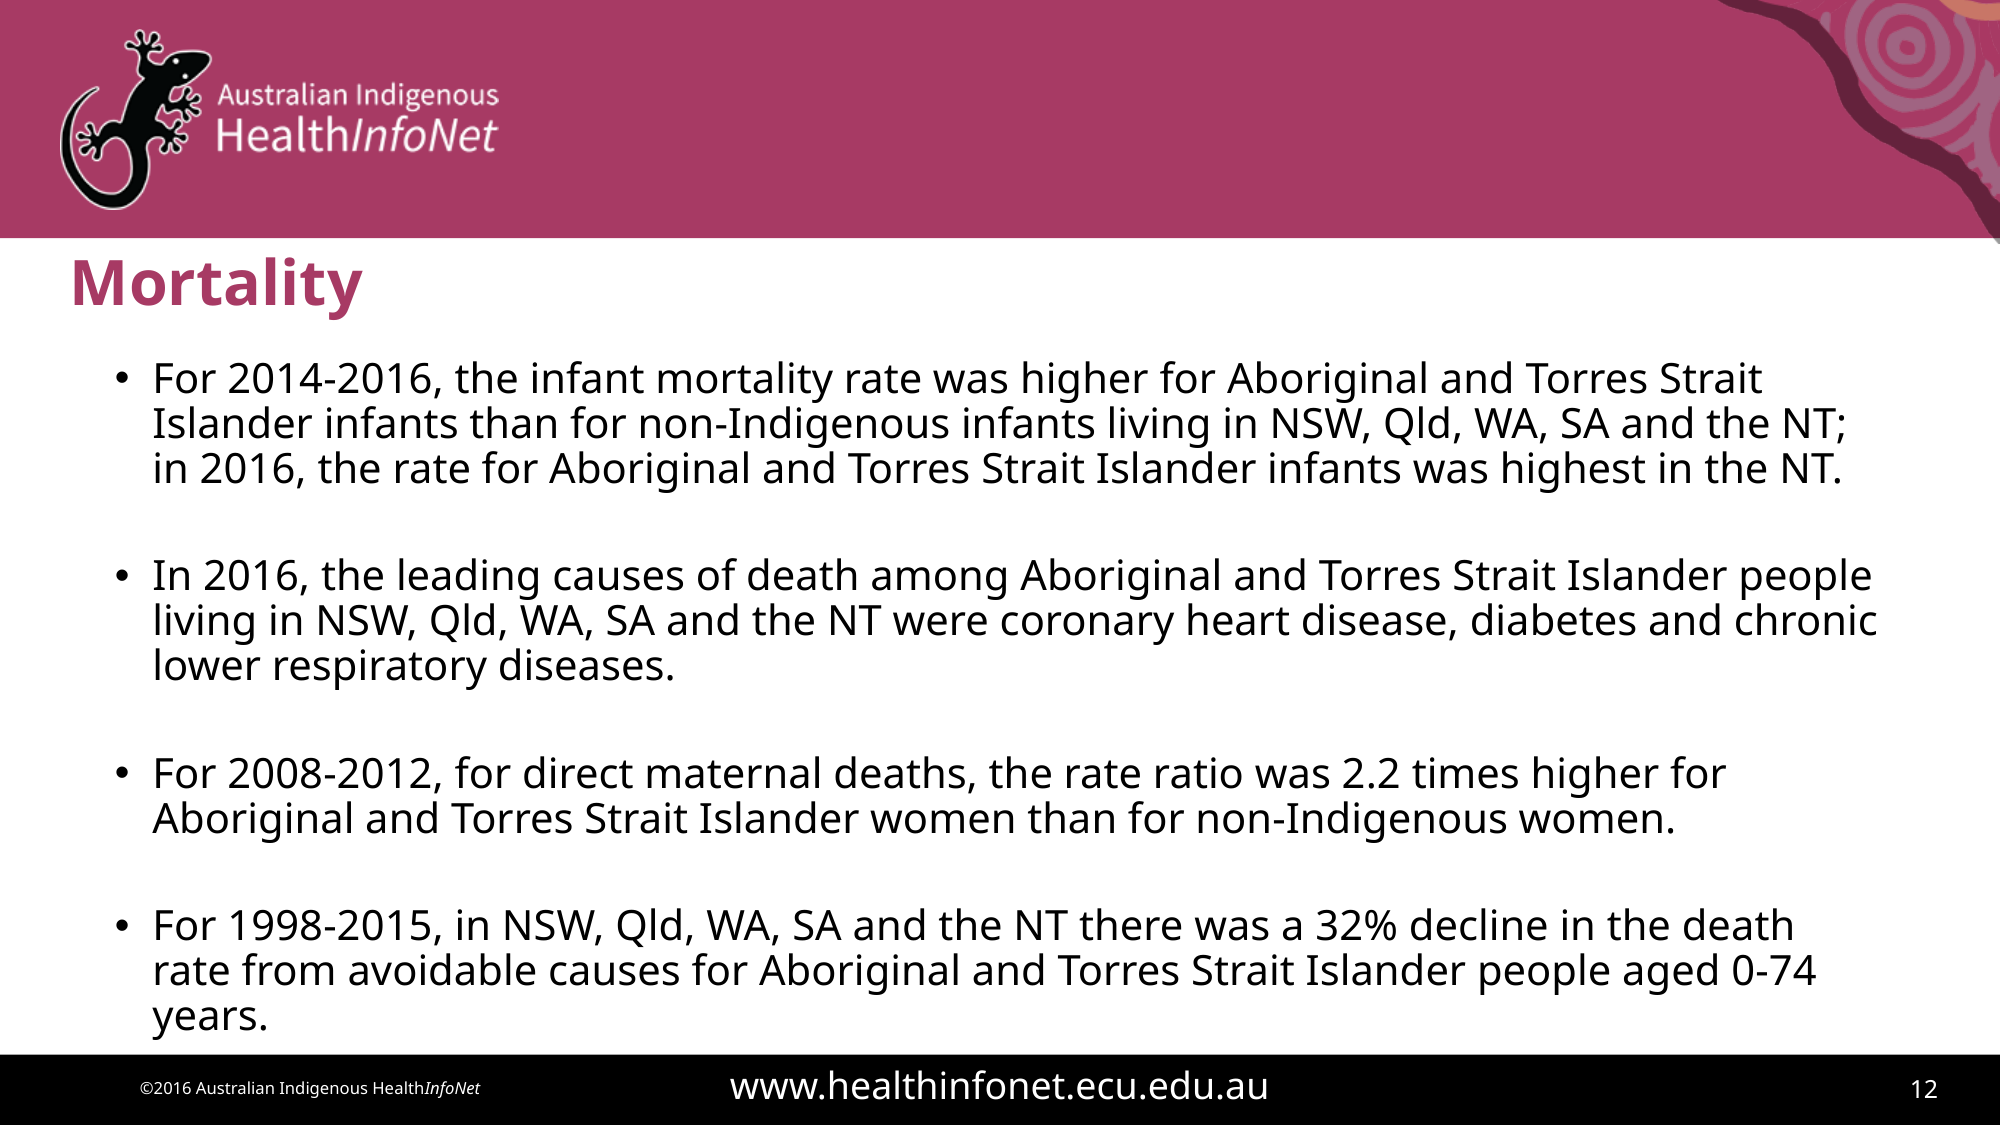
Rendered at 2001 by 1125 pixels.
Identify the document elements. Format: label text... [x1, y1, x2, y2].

picture [60, 29, 499, 210]
picture [1673, 0, 2000, 279]
list For 2014-2016, the infant mortality rate was higher for Aboriginal and Torres Strait Islander infants than for non-Indigenous infants living in NSW, Qld, WA, SA and the NT; in 2016, the rate for Aboriginal and Torres Strait Islander infants was highest in the NT. In 2016, the leading causes of death among Aboriginal and Torres Strait Islander people living in NSW, Qld, WA, SA and the NT were coronary heart disease, diabetes and chronic lower respiratory diseases. For 2008-2012, for direct maternal deaths, the rate ratio was 2.2 times higher for Aboriginal and Torres Strait Islander women than for non-Indigenous women. For 1998-2015, in NSW, Qld, WA, SA and the NT there was a 32% decline in the death rate from avoidable causes for Aboriginal and Torres Strait Islander people aged 0-74 years. [99, 349, 1900, 1050]
title Mortality [55, 243, 1945, 327]
